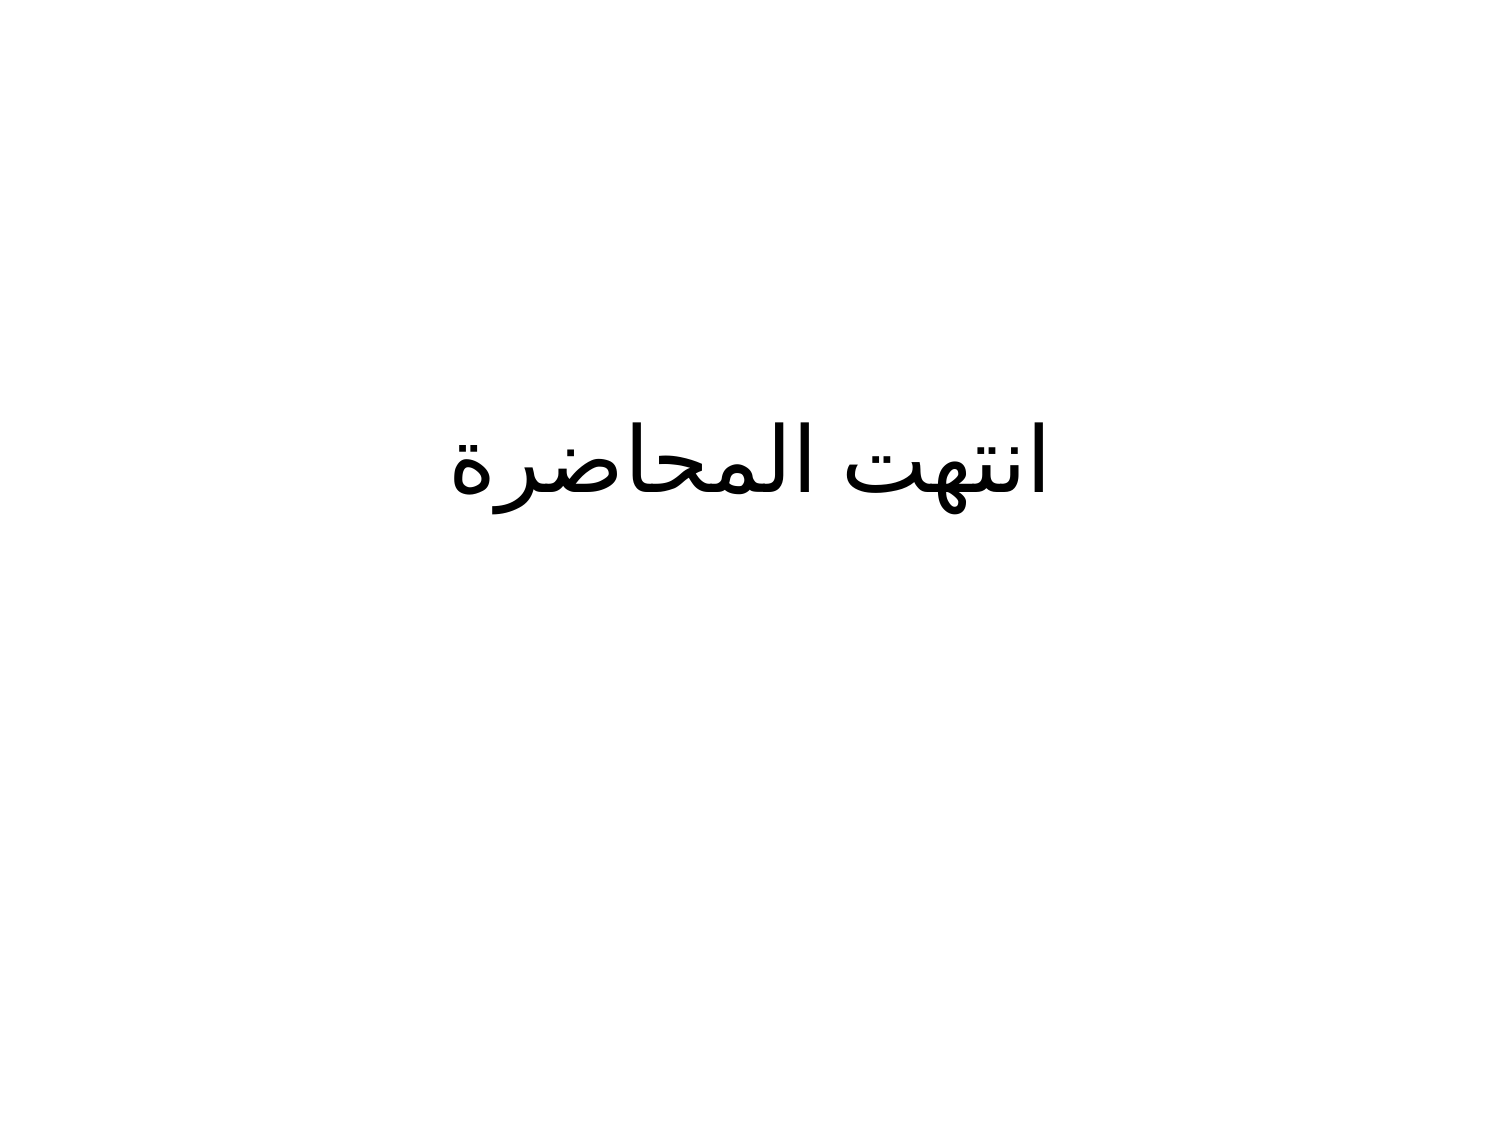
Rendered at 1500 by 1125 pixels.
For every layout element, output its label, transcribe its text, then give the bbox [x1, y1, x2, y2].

title انتهت المحاضرة [87, 362, 1438, 550]
